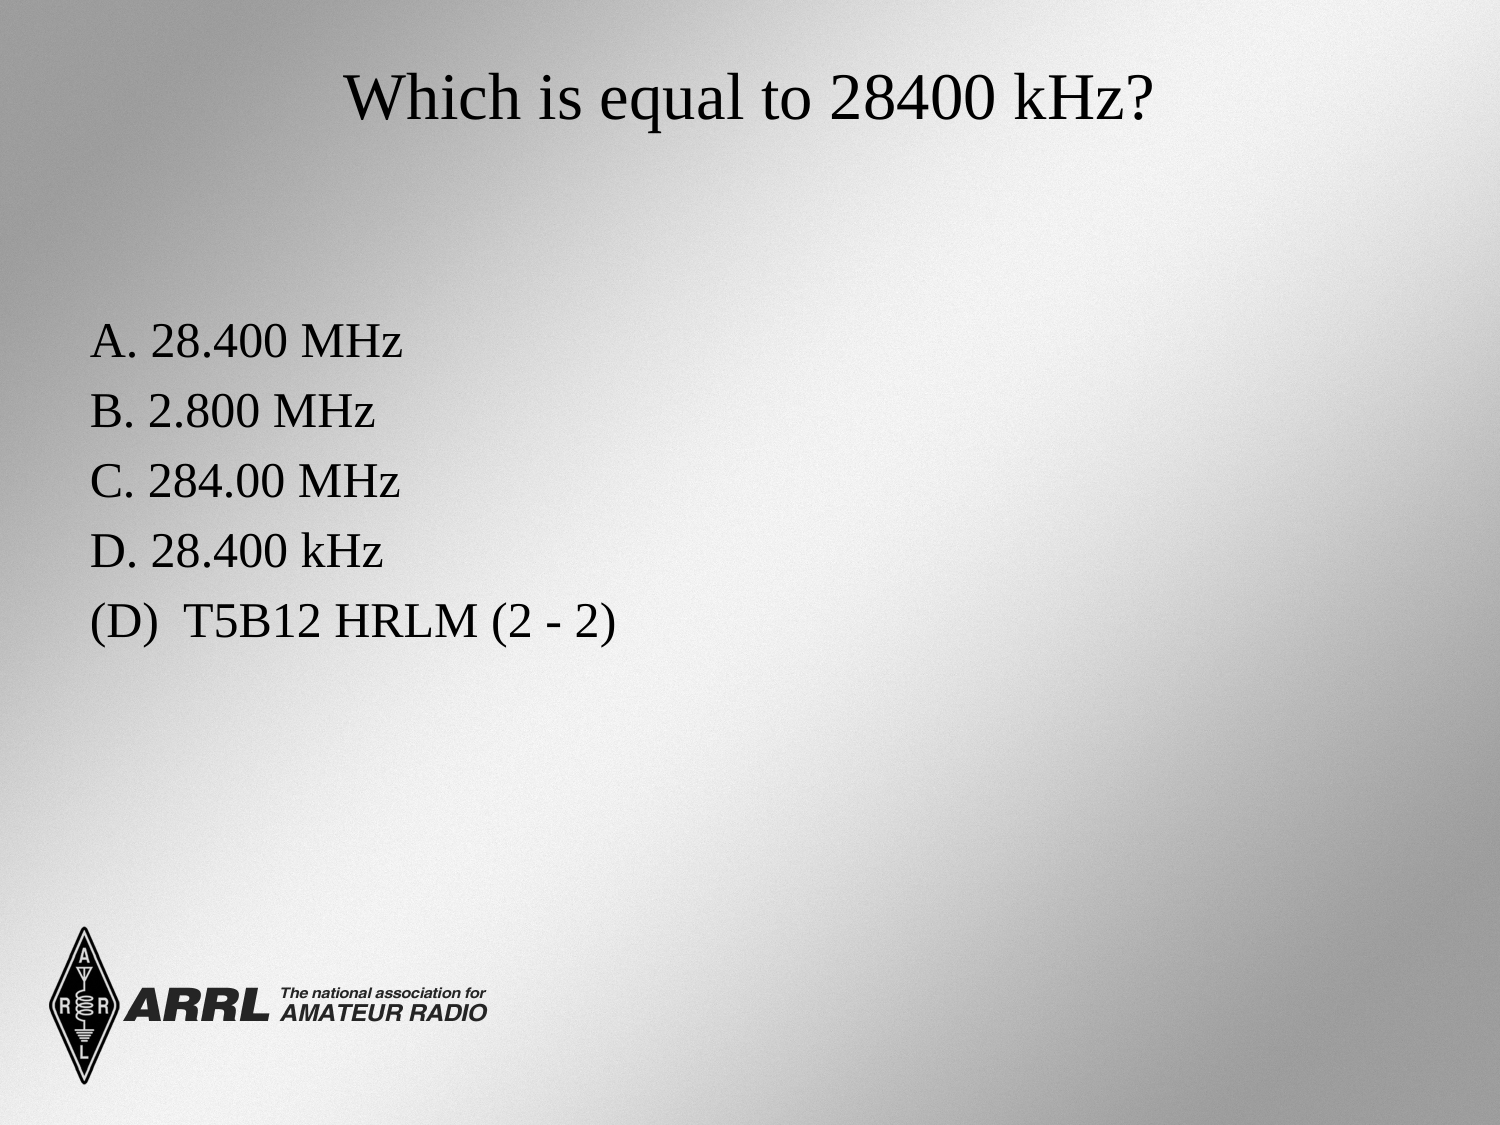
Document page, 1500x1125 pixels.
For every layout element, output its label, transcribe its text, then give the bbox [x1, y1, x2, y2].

list A. 28.400 MHz B. 2.800 MHz C. 284.00 MHz D. 28.400 kHz (D) T5B12 HRLM (2 - 2) [75, 299, 1425, 1005]
title Which is equal to 28400 kHz? [75, 45, 1425, 233]
picture [0, 0, 1500, 1125]
